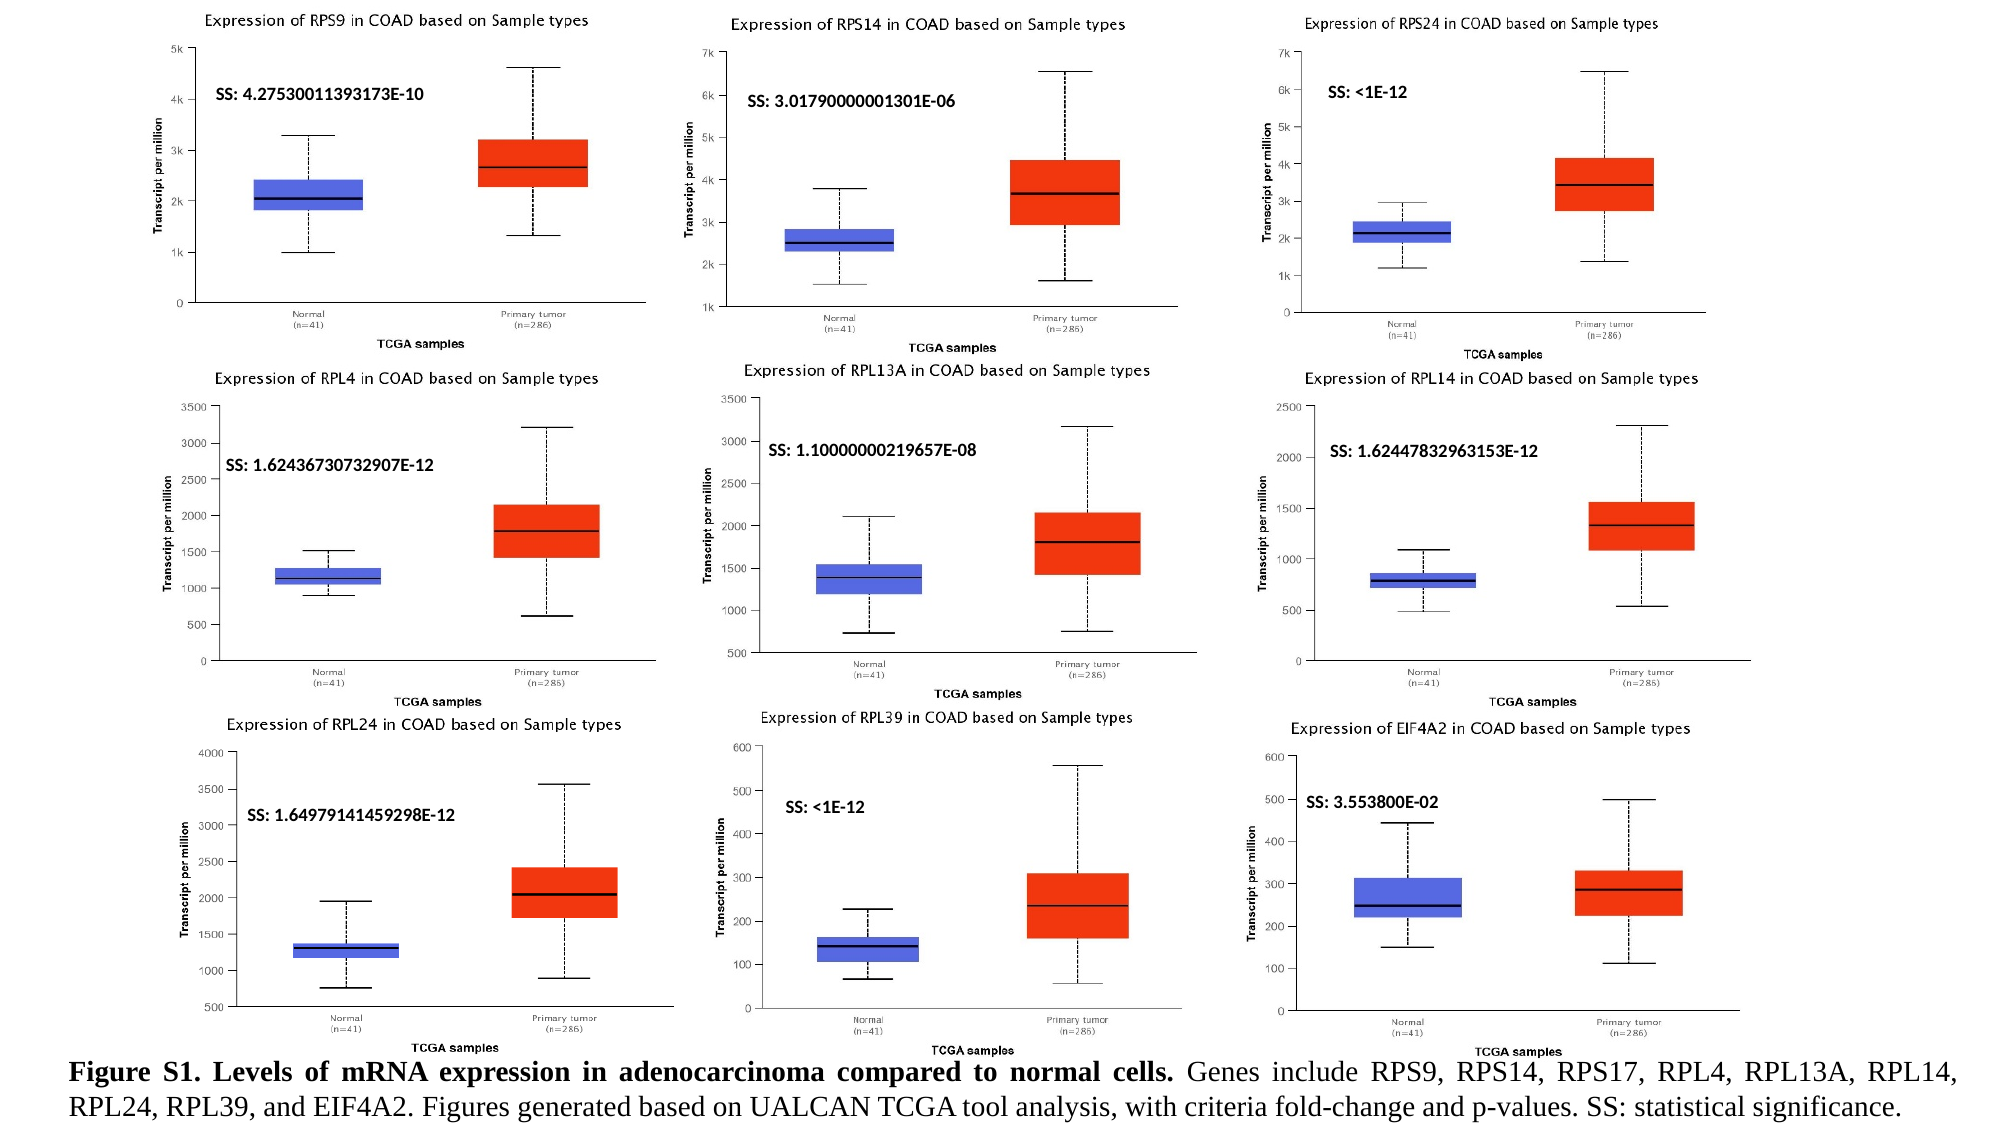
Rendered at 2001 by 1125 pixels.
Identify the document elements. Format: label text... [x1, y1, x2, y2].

picture [703, 711, 1190, 1068]
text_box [139, 6, 654, 361]
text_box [1232, 714, 1770, 1069]
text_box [1244, 364, 1759, 714]
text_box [689, 356, 1204, 711]
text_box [670, 10, 1186, 365]
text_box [1250, 9, 1713, 372]
text_box Figure S1. Levels of mRNA expression in adenocarcinoma compared to normal cells. Genes include RPS9, RPS14, RPS17, RPL4, RPL13A, RPL14, RPL24, RPL39, and EIF4A2. Figures generated based on UALCAN TCGA tool analysis, with criteria fold-change and p-values. SS: statistical significance. [53, 1045, 1974, 1125]
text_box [149, 364, 664, 719]
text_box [166, 710, 682, 1065]
